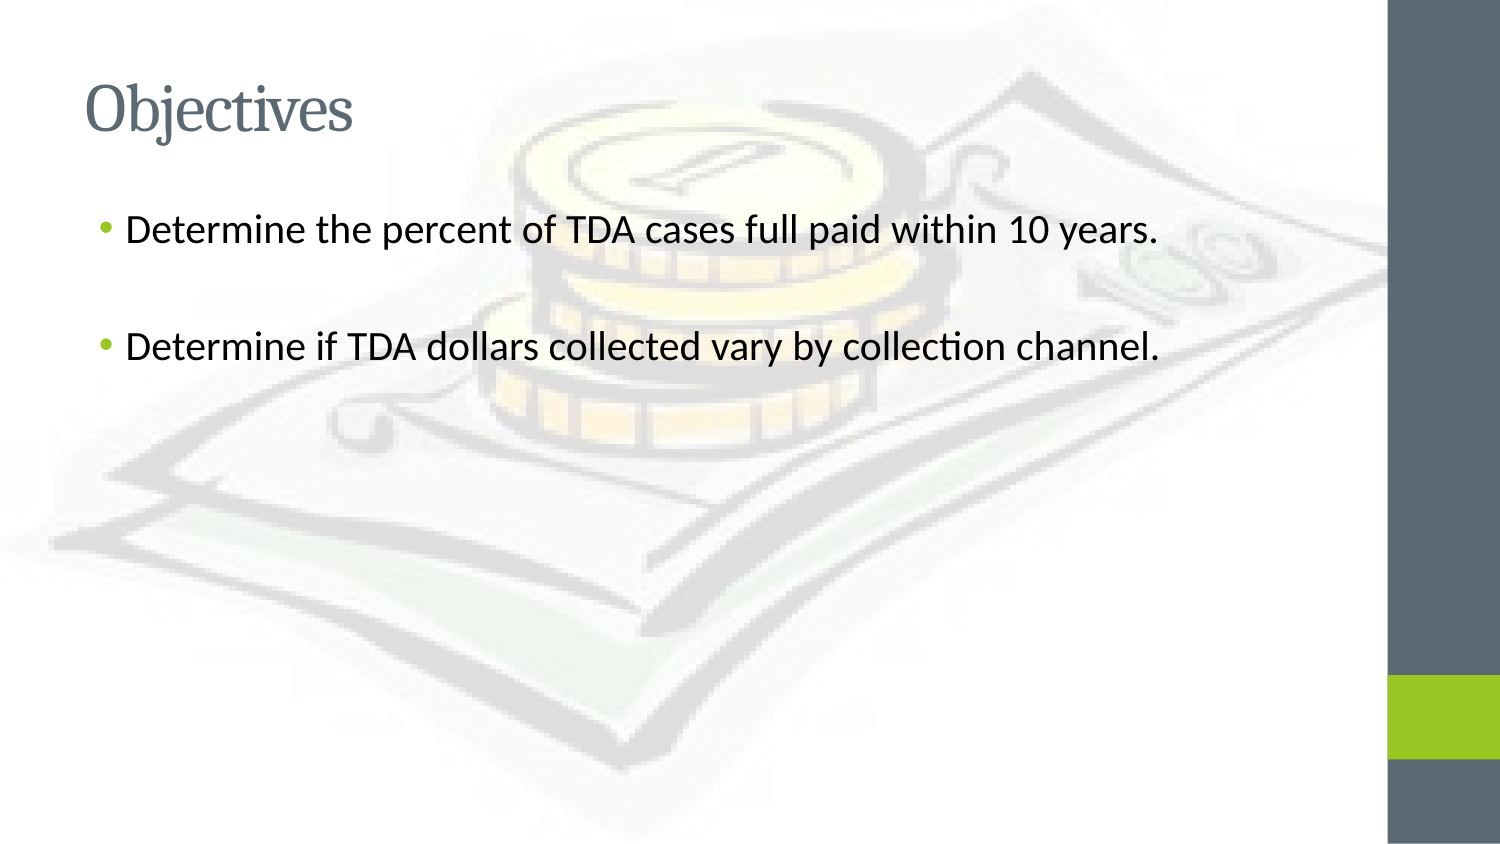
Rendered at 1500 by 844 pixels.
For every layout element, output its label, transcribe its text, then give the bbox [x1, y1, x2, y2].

title Objectives [75, 33, 1325, 175]
list Determine the percent of TDA cases full paid within 10 years. Determine if TDA dollars collected vary by collection channel. [75, 196, 1325, 788]
